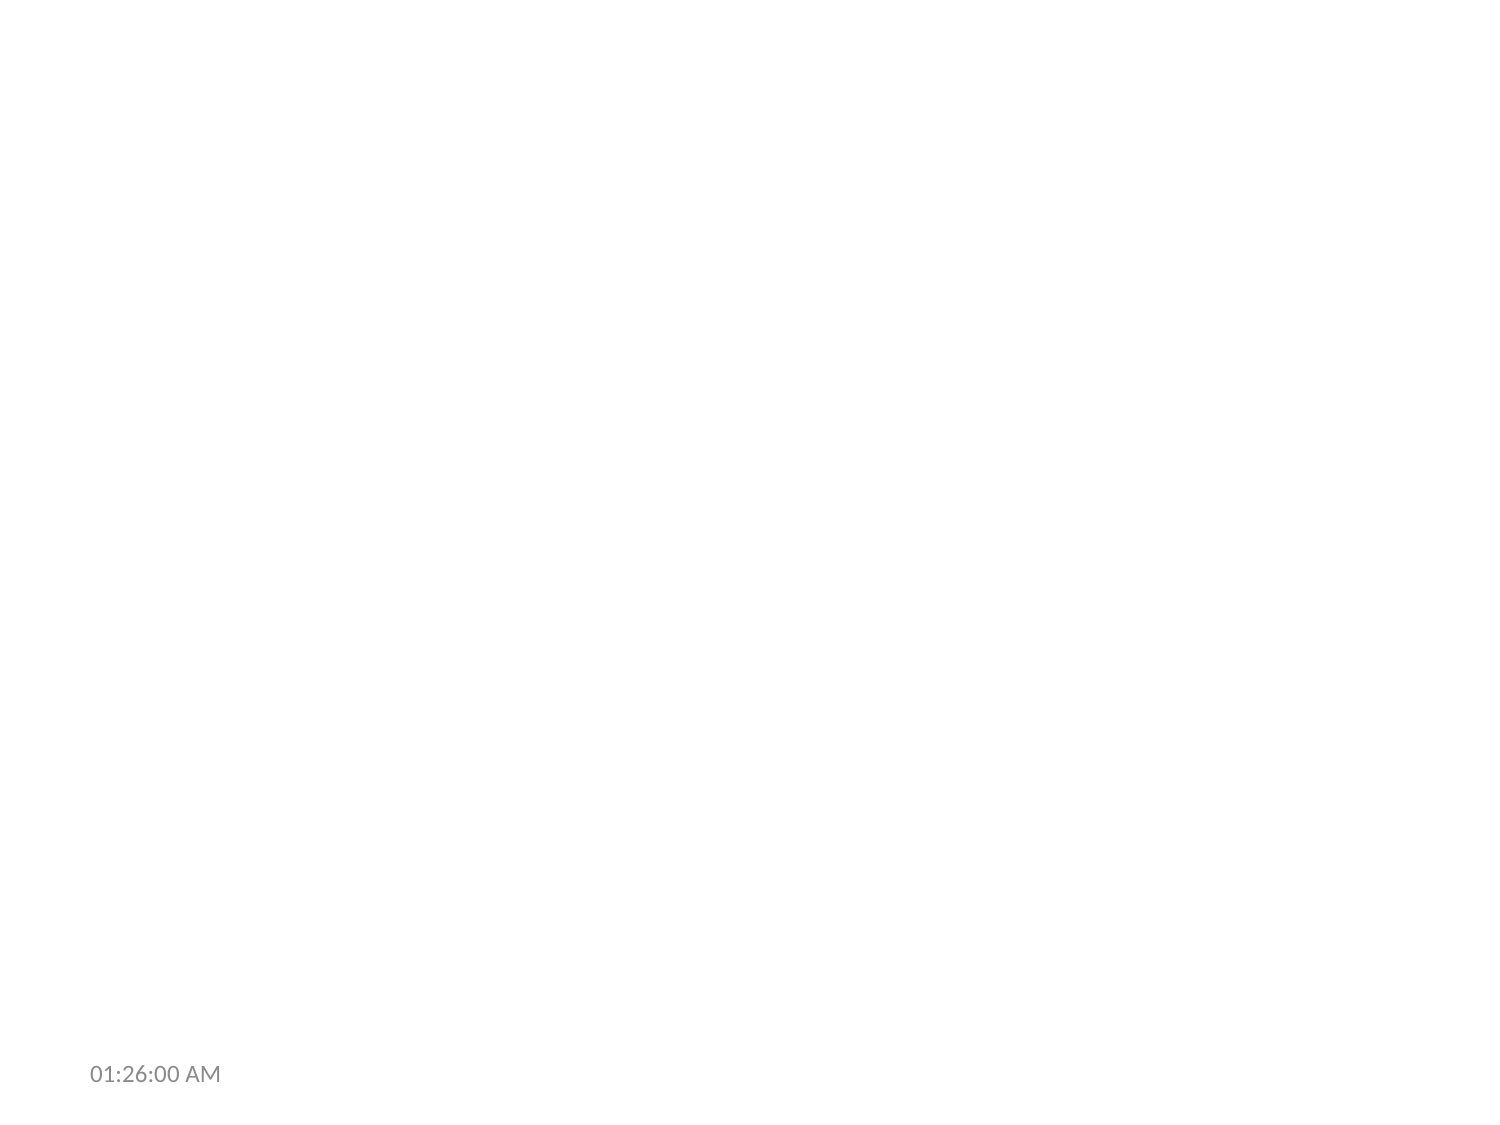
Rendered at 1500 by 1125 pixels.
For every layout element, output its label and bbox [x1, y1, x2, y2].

slide_number [75, 1042, 425, 1103]
